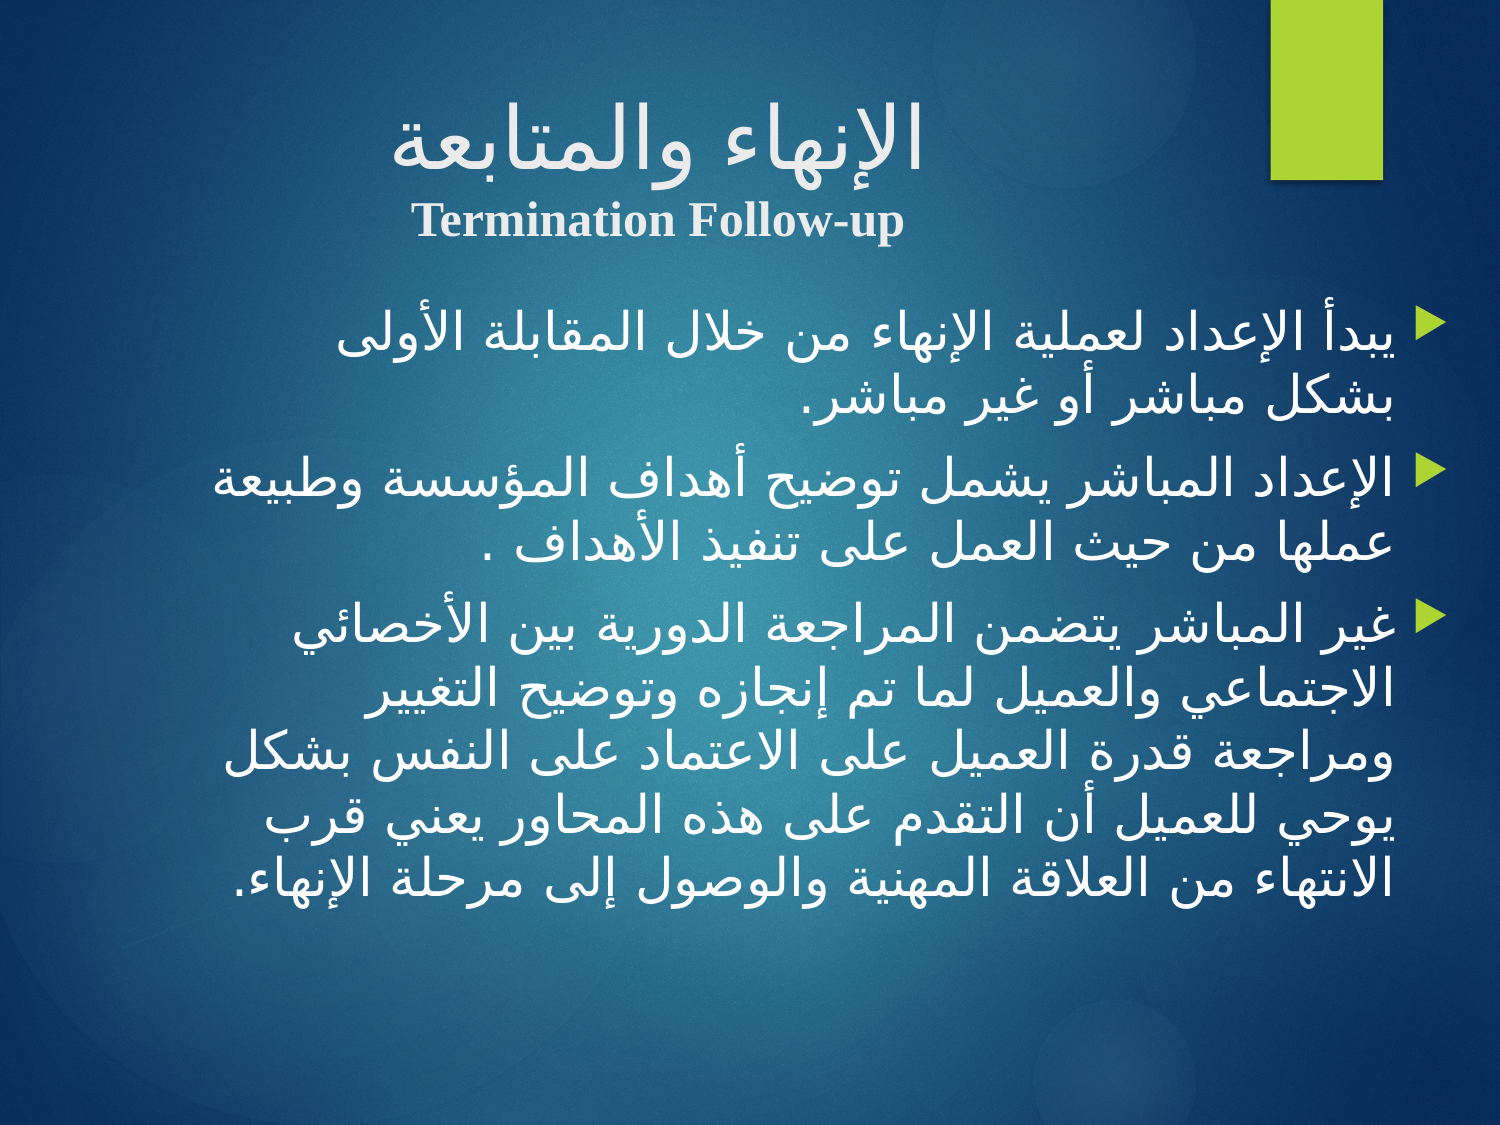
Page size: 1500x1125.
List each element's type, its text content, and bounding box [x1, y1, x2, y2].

title الإنهاء والمتابعة Termination Follow-up [79, 74, 1237, 304]
list يبدأ الإعداد لعملية الإنهاء من خلال المقابلة الأولى بشكل مباشر أو غير مباشر. الإعداد المباشر يشمل توضيح أهداف المؤسسة وطبيعة عملها من حيث العمل على تنفيذ الأهداف . غير المباشر يتضمن المراجعة الدورية بين الأخصائي الاجتماعي والعميل لما تم إنجازه وتوضيح التغيير ومراجعة قدرة العميل على الاعتماد على النفس بشكل يوحي للعميل أن التقدم على هذه المحاور يعني قرب الانتهاء من العلاقة المهنية والوصول إلى مرحلة الإنهاء. [187, 289, 1463, 965]
